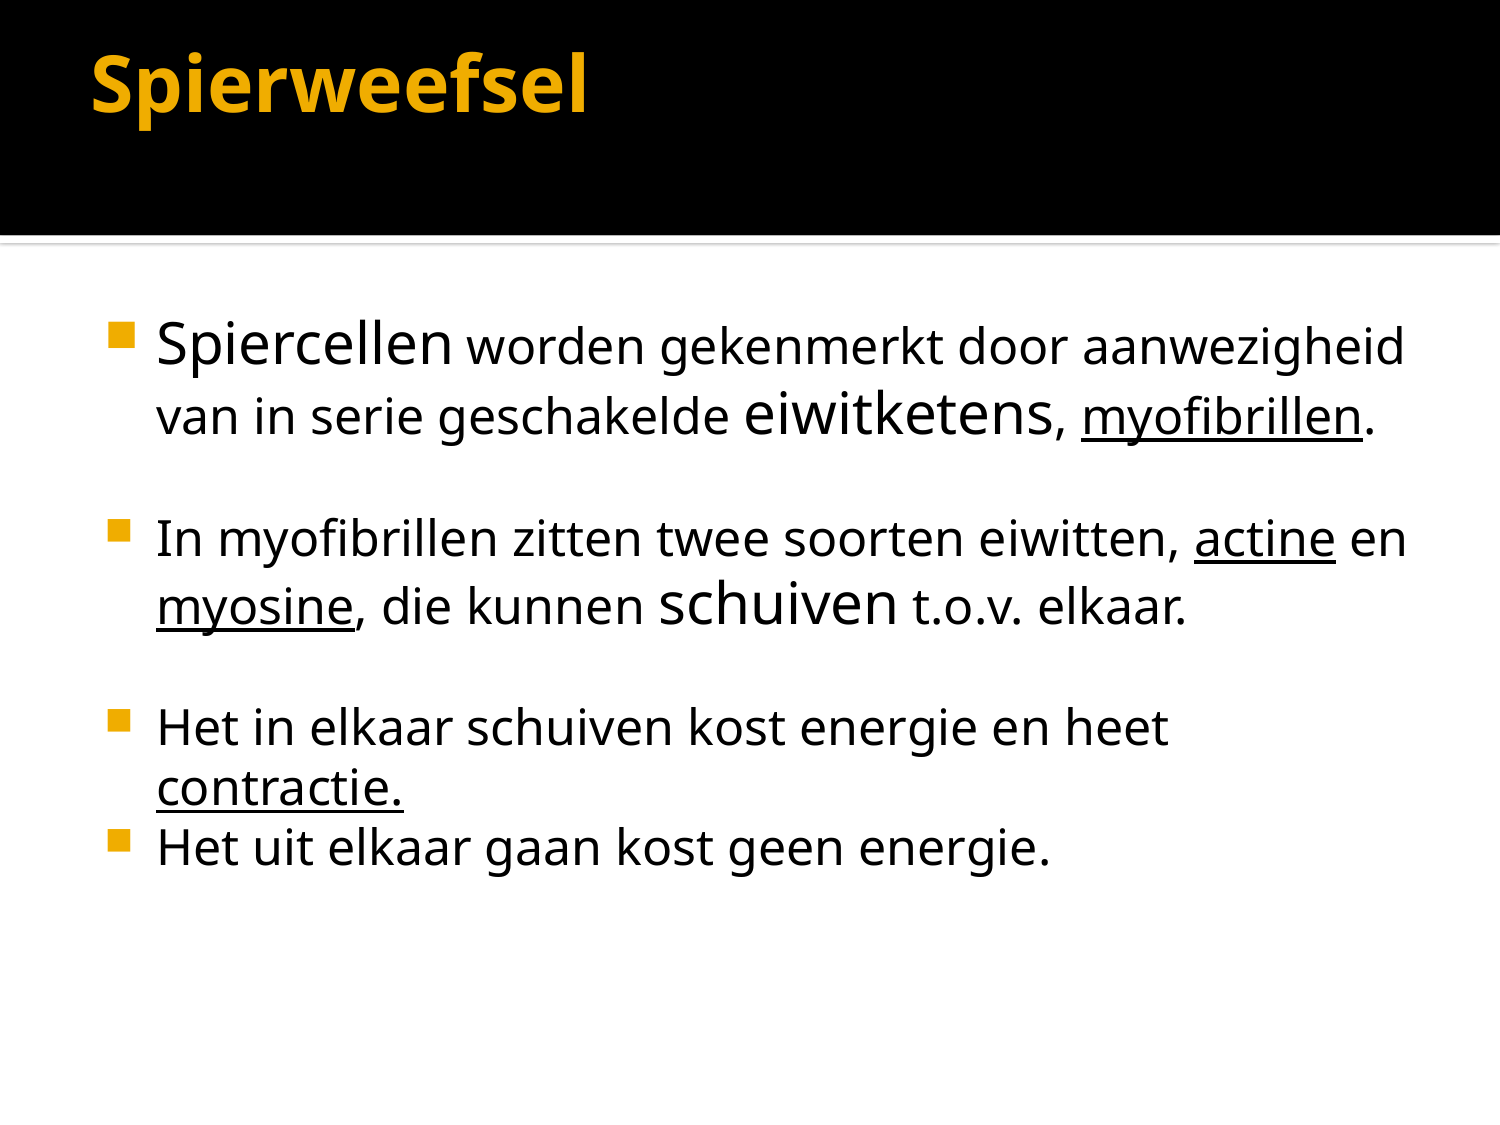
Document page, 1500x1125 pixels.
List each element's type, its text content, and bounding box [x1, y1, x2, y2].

title Spierweefsel [75, 25, 1425, 231]
list Spiercellen worden gekenmerkt door aanwezigheid van in serie geschakelde eiwitketens, myofibrillen. In myofibrillen zitten twee soorten eiwitten, actine en myosine, die kunnen schuiven t.o.v. elkaar. Het in elkaar schuiven kost energie en heet contractie. Het uit elkaar gaan kost geen energie. [75, 291, 1425, 1050]
